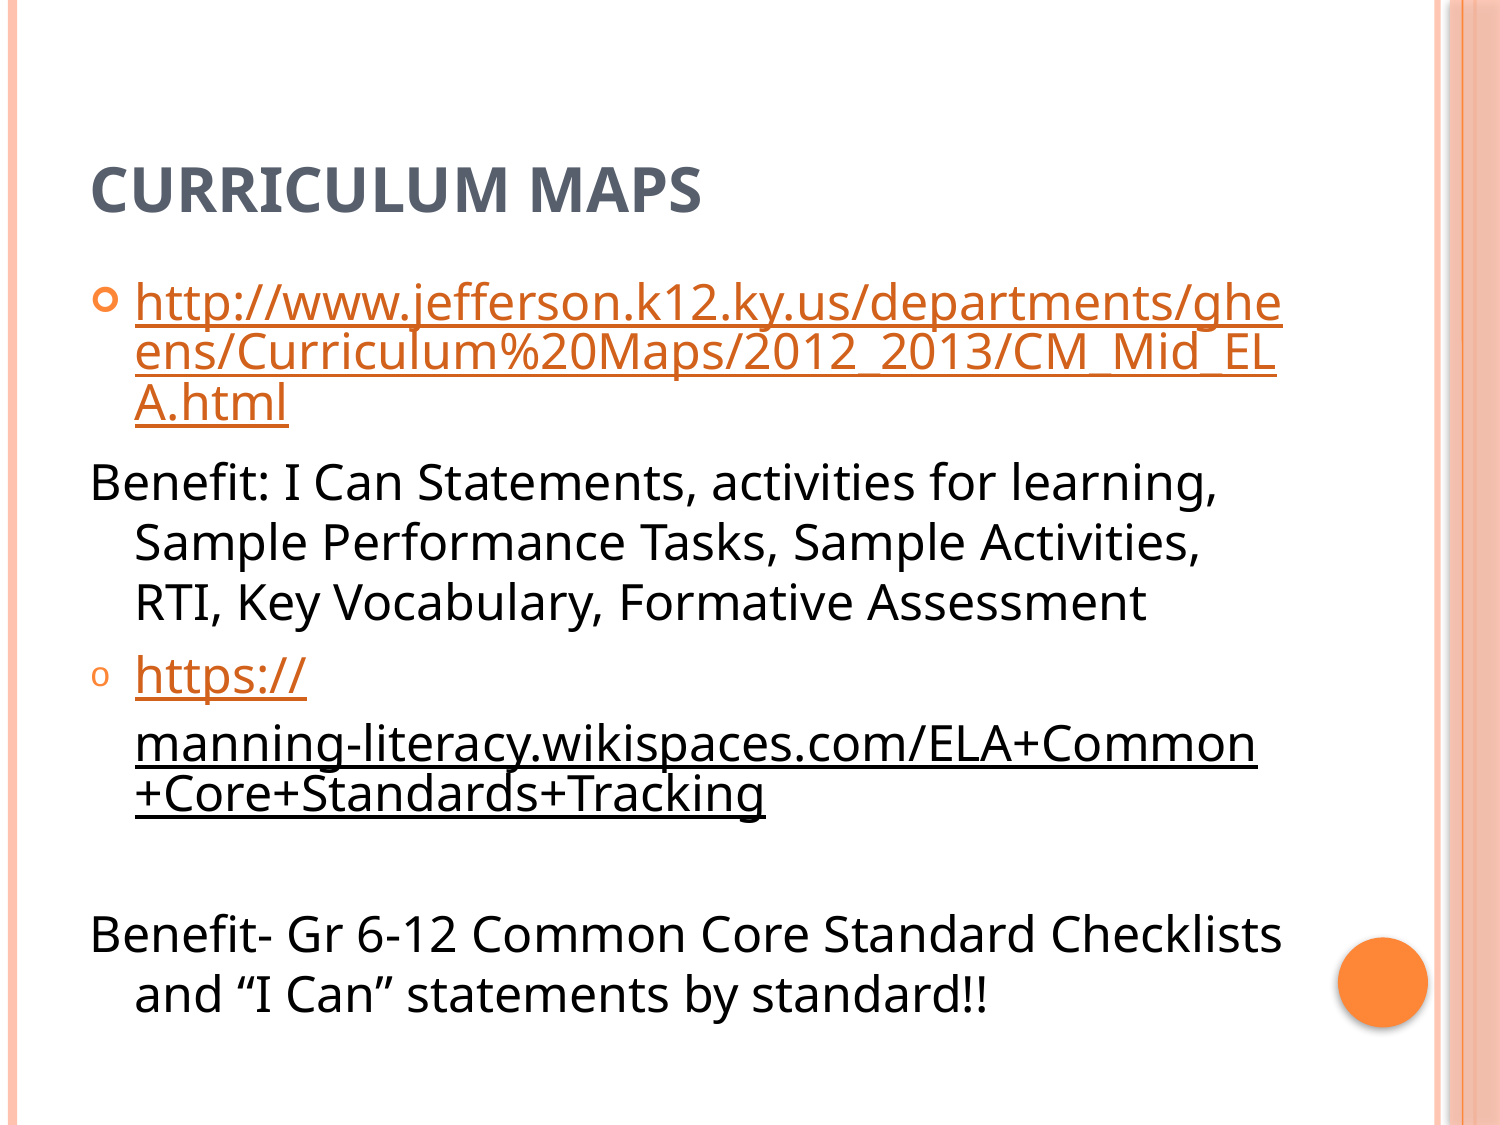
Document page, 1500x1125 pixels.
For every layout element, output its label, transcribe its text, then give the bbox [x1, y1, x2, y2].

list http://www.jefferson.k12.ky.us/departments/gheens/Curriculum%20Maps/2012_2013/CM_Mid_ELA.html Benefit: I Can Statements, activities for learning, Sample Performance Tasks, Sample Activities, RTI, Key Vocabulary, Formative Assessment https://manning-literacy.wikispaces.com/ELA+Common+Core+Standards+Tracking Benefit- Gr 6-12 Common Core Standard Checklists and “I Can” statements by standard!! [75, 262, 1300, 1062]
title Curriculum Maps [75, 45, 1300, 233]
